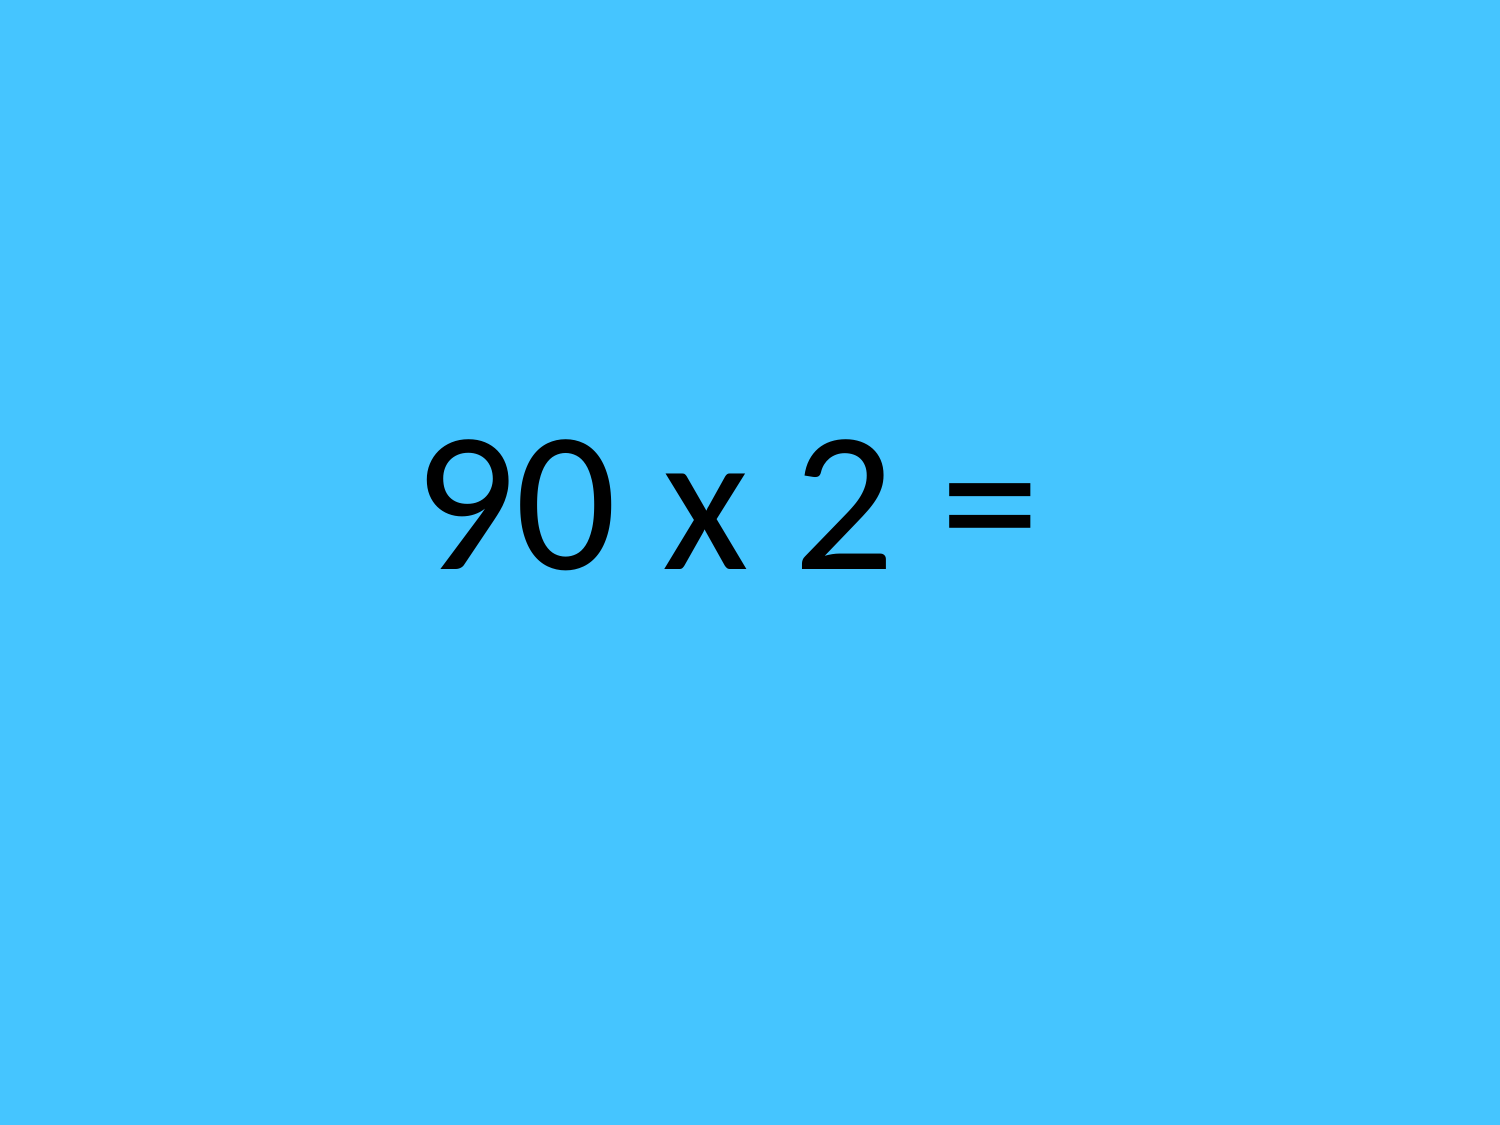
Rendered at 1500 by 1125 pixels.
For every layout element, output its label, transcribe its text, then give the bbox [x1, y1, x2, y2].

text_box 90 x 2 = [399, 362, 1063, 618]
